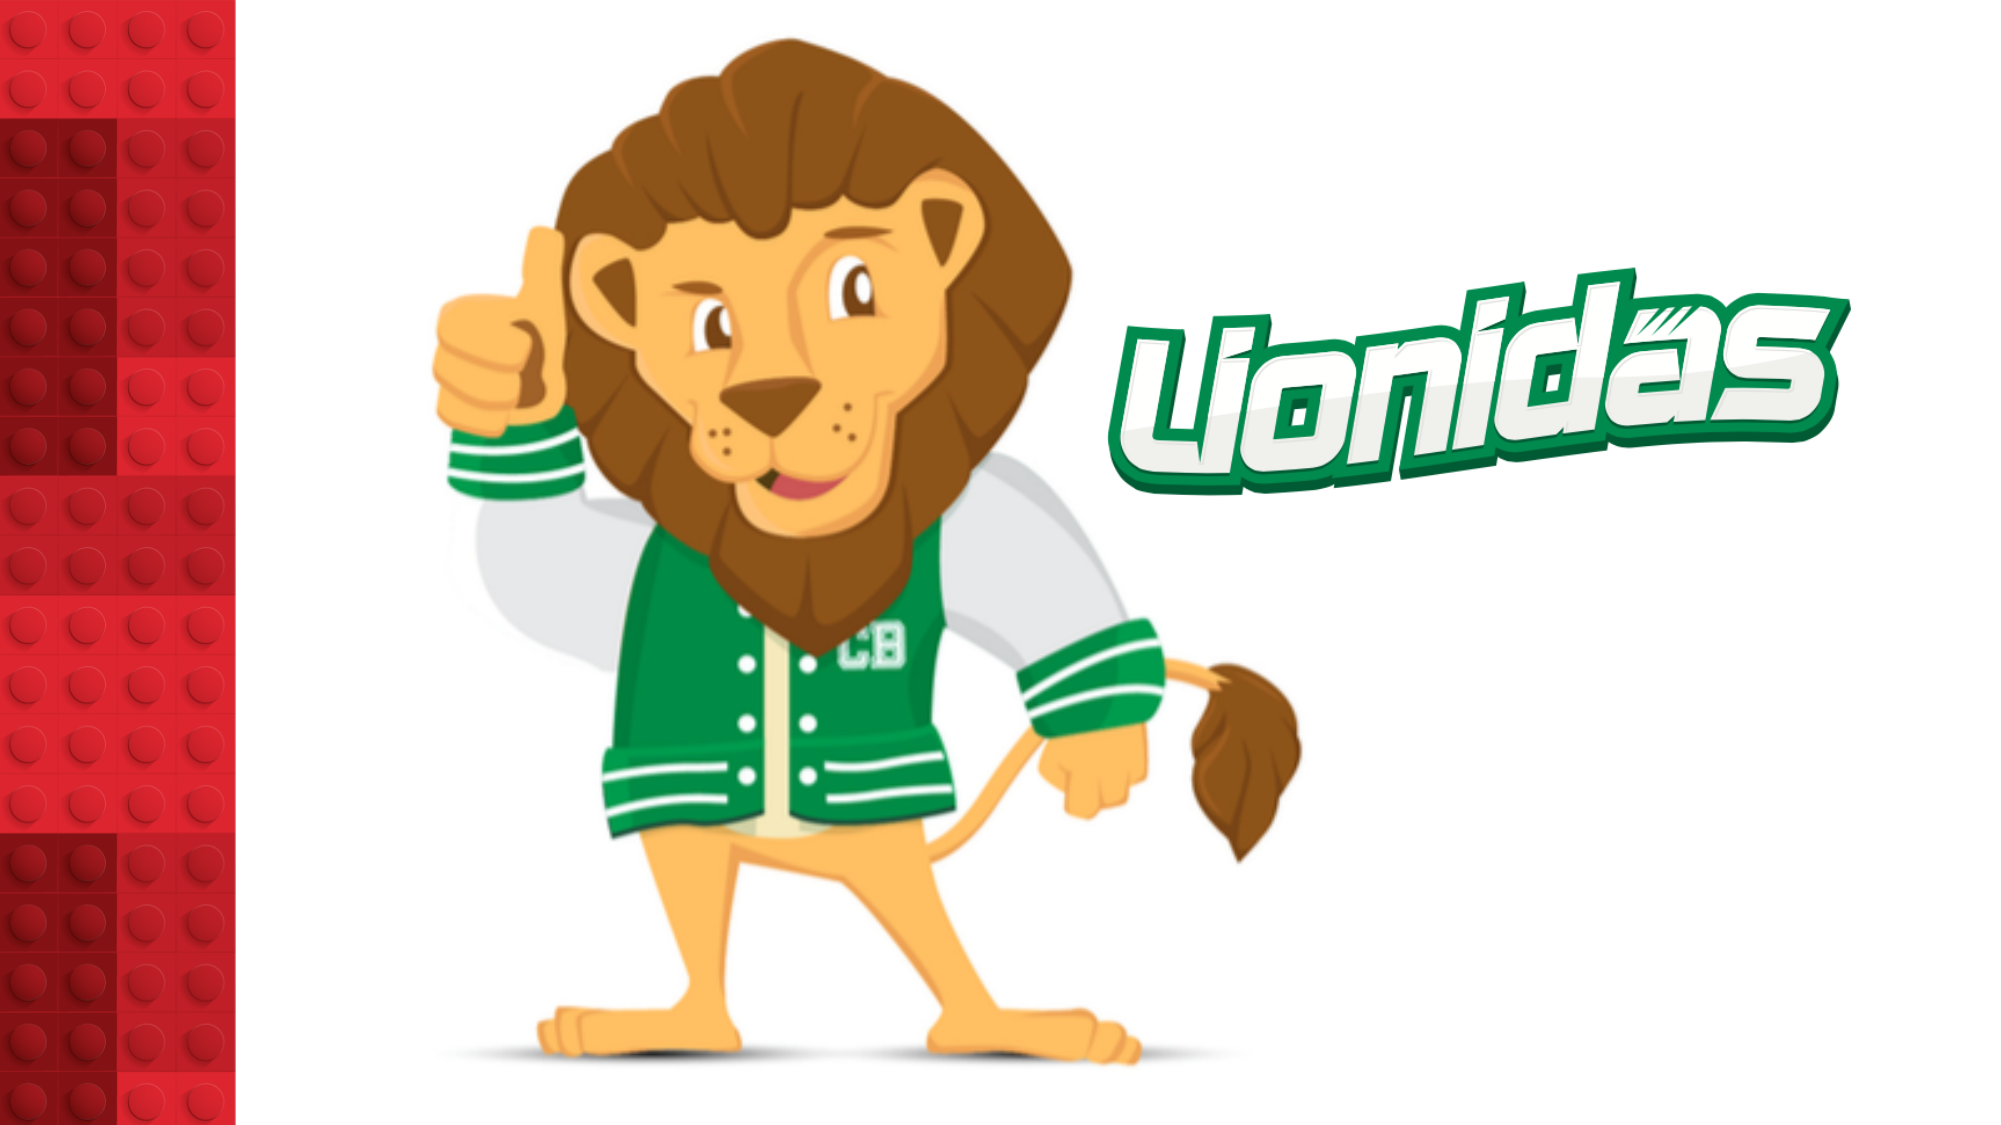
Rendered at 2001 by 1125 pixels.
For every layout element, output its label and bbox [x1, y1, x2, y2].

picture [368, 0, 1873, 1099]
picture [0, 0, 288, 1125]
